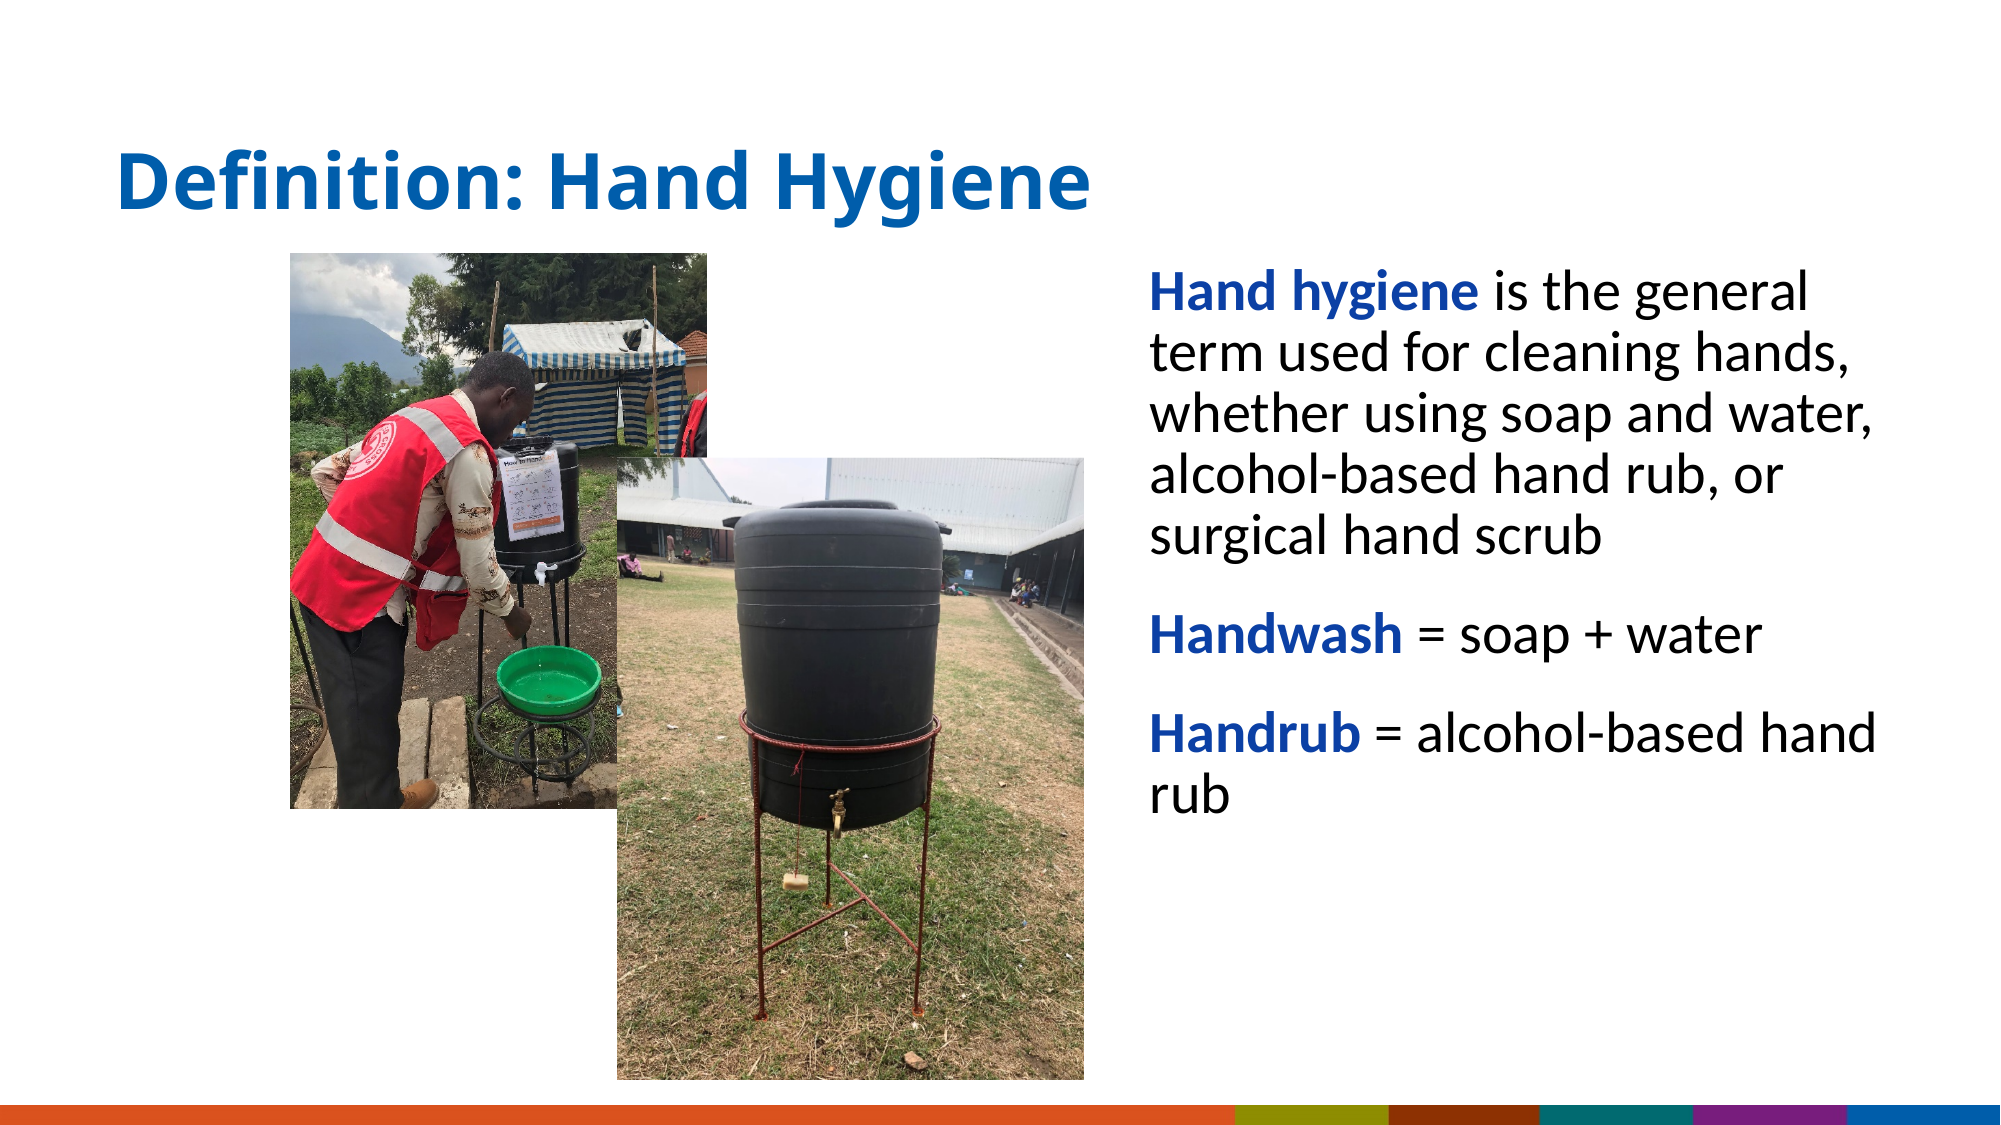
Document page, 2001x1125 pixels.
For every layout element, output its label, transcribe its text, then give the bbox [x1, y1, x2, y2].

title Definition: Hand Hygiene [99, 45, 1900, 233]
picture [289, 253, 1162, 1079]
picture [0, 1105, 2000, 1125]
list Hand hygiene is the general term used for cleaning hands, whether using soap and water, alcohol-based hand rub, or surgical hand scrub Handwash = soap + water Handrub = alcohol-based hand rub [1134, 253, 1900, 985]
